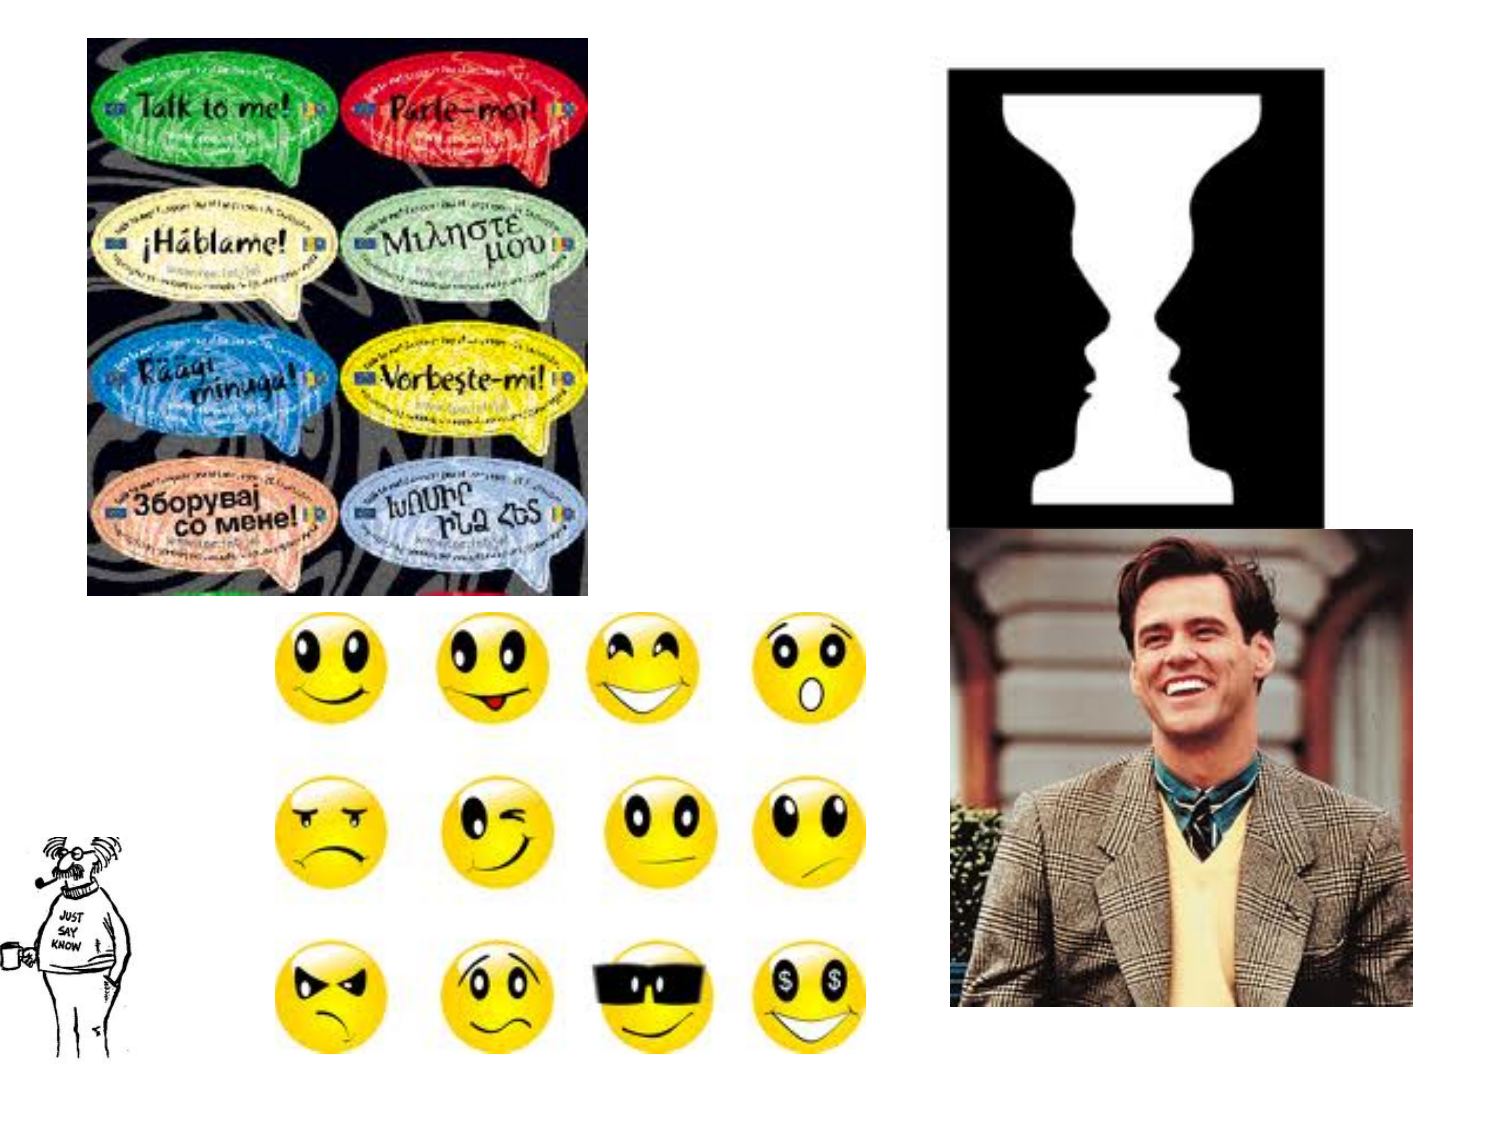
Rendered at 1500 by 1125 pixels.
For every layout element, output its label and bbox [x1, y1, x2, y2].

picture [874, 38, 1413, 1007]
list [87, 38, 588, 596]
picture [274, 612, 866, 1054]
picture [0, 837, 171, 1125]
